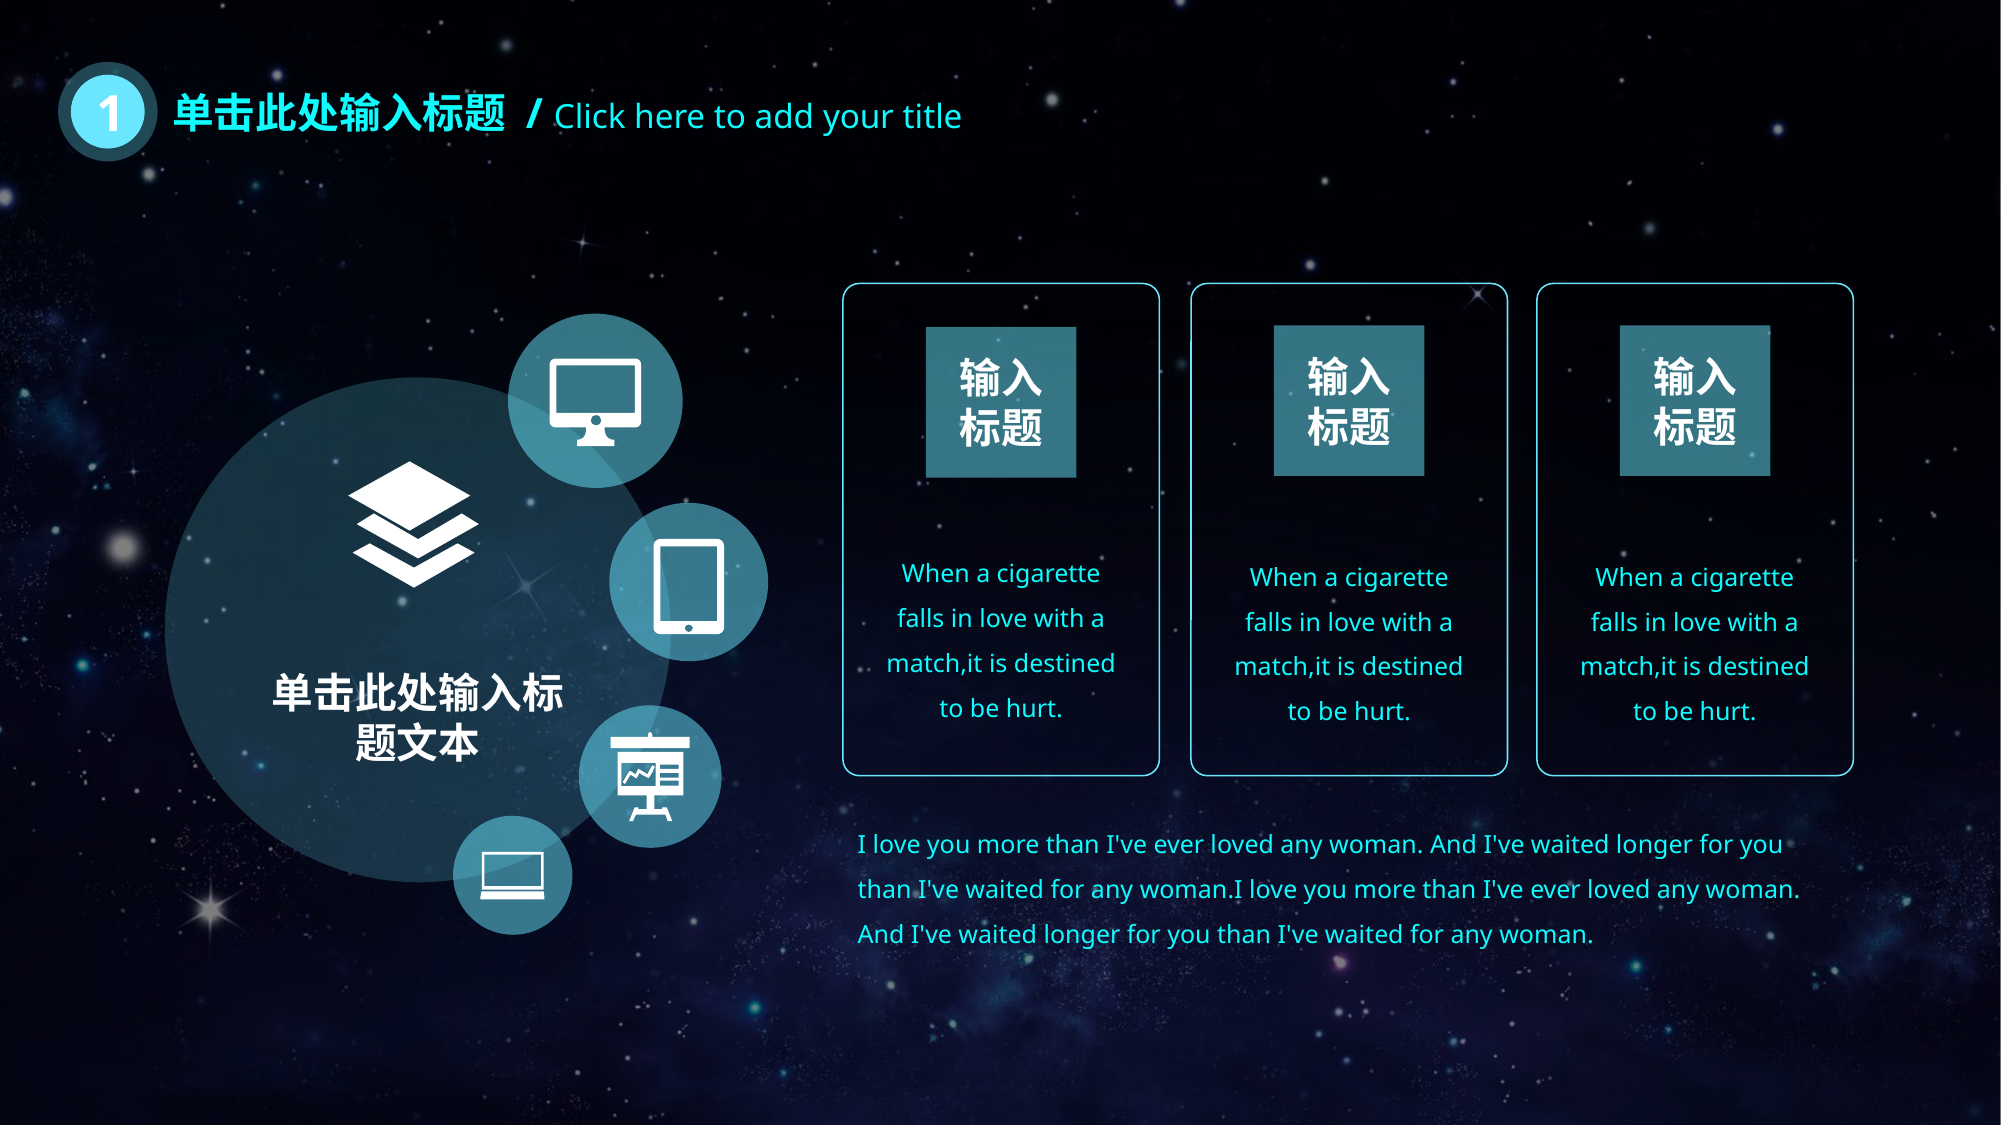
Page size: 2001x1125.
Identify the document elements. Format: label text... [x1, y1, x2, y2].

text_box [58, 61, 158, 162]
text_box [164, 313, 769, 935]
picture [0, 0, 2001, 1125]
text_box 单击此处输入标题 / Click here to add your title [158, 78, 1017, 144]
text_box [842, 283, 1854, 958]
